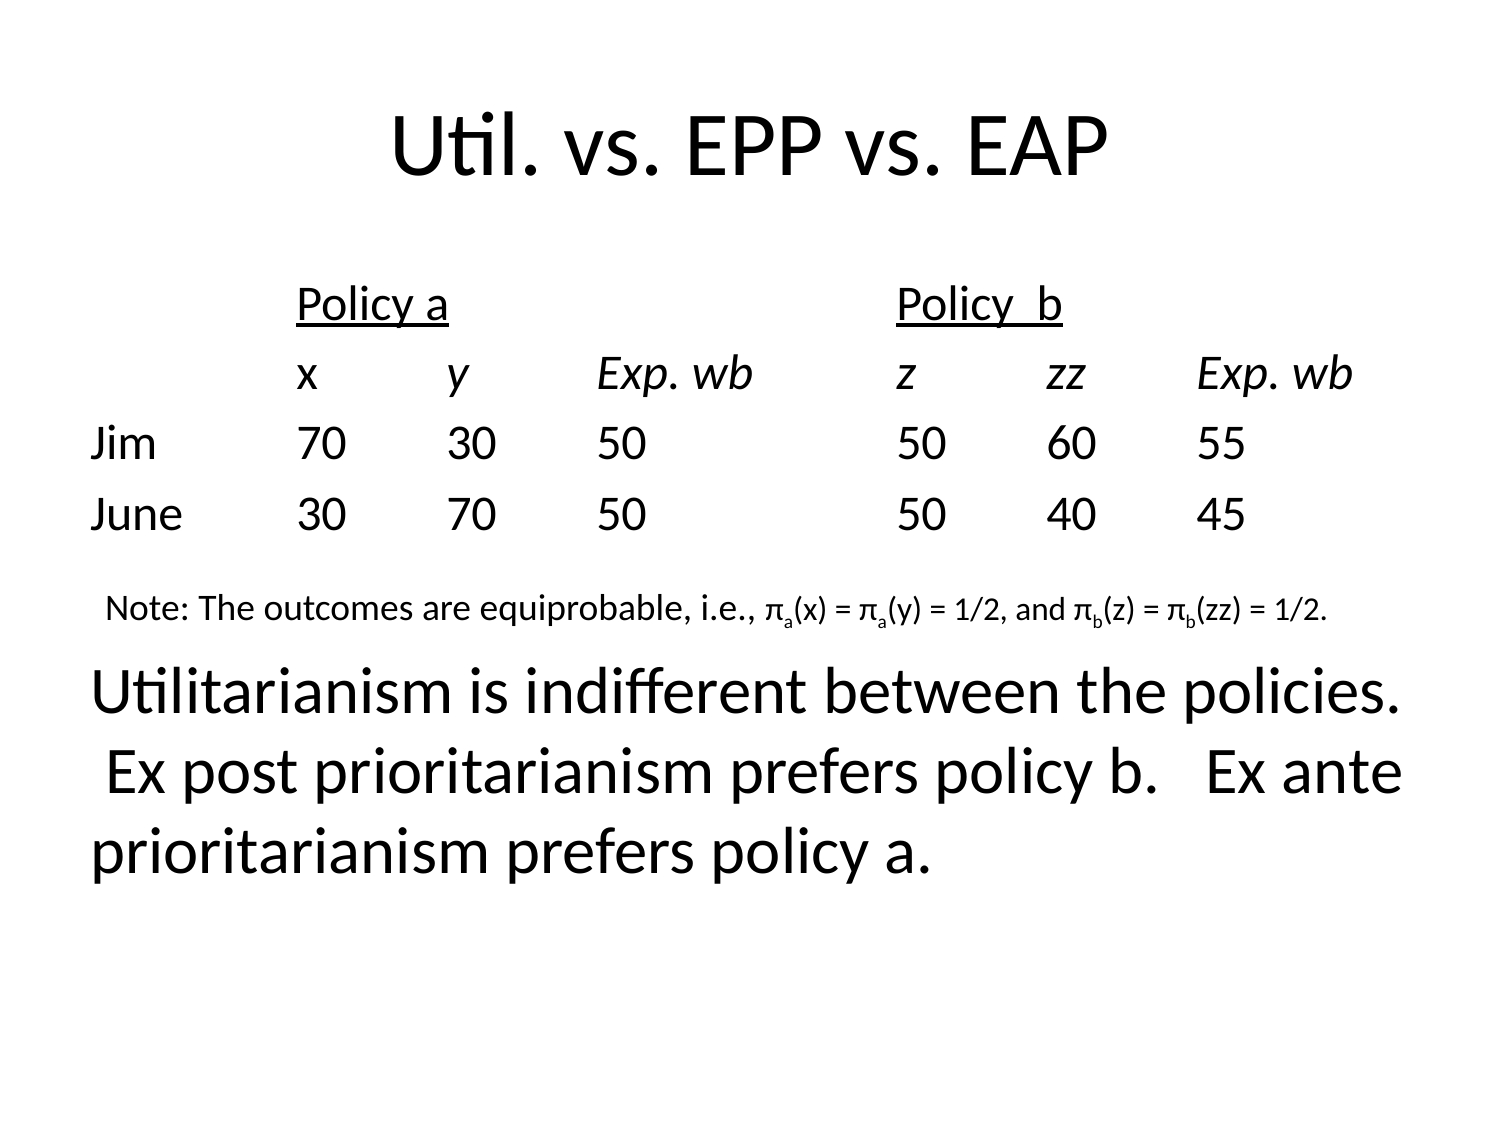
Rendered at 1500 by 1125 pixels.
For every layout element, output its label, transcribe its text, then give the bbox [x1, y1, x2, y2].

title Util. vs. EPP vs. EAP [75, 45, 1425, 233]
list Policy a Policy b x y Exp. wb z zz Exp. wb Jim 70 30 50 50 60 55 June 30 70 50 50 40 45 Note: The outcomes are equiprobable, i.e., πa(x) = πa(y) = 1/2, and πb(z) = πb(zz) = 1/2. Utilitarianism is indifferent between the policies. Ex post prioritarianism prefers policy b. Ex ante prioritarianism prefers policy a. [75, 262, 1425, 1005]
